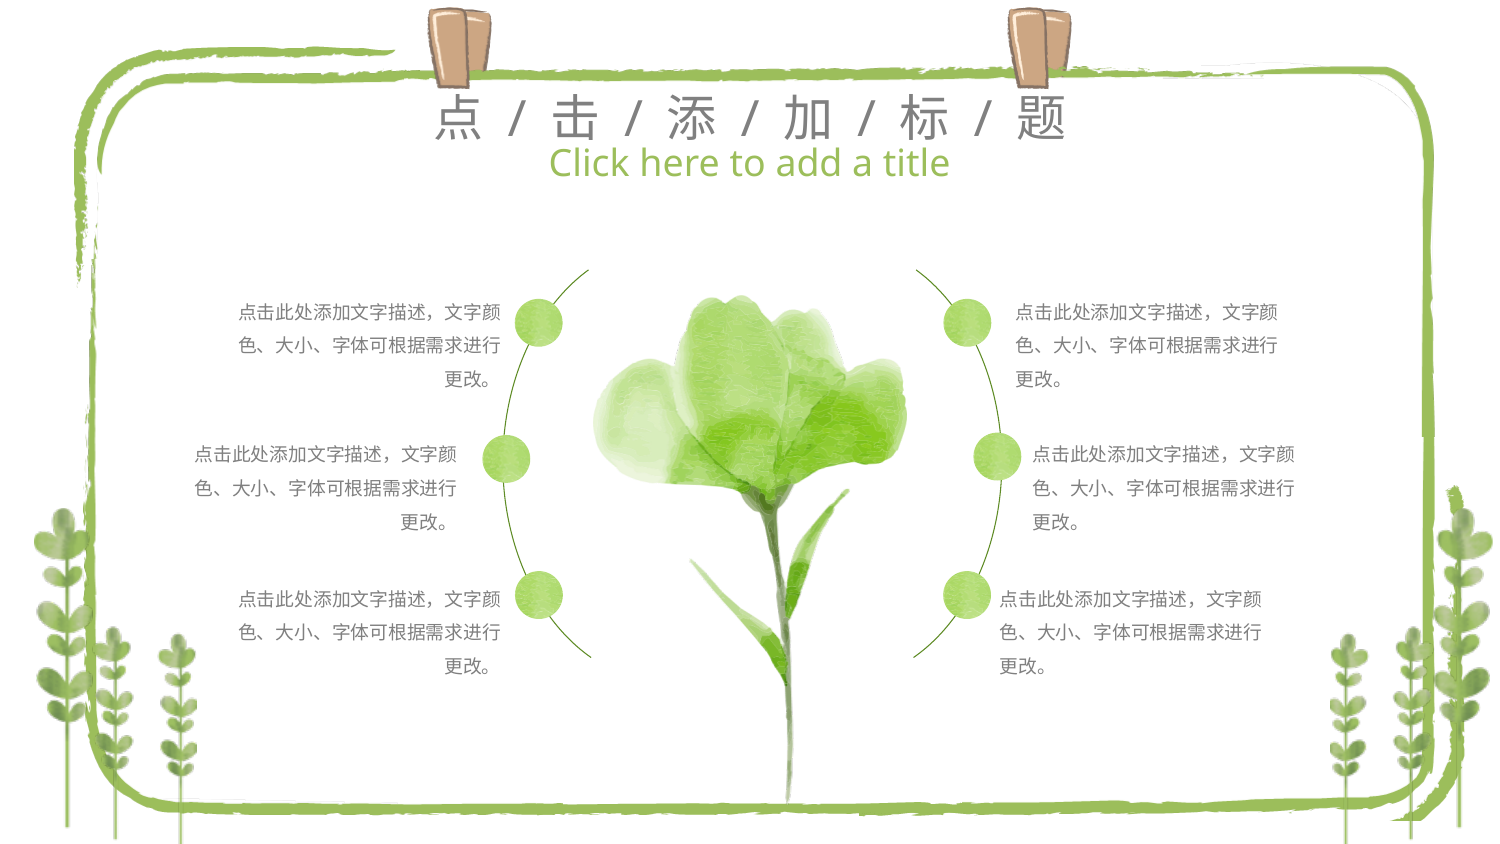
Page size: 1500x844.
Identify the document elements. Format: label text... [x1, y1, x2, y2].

text_box 点击此处添加文字描述，文字颜色、大小、字体可根据需求进行更改。 [216, 281, 516, 398]
text_box [905, 269, 954, 658]
text_box 点击此处添加文字描述，文字颜色、大小、字体可根据需求进行更改。 [216, 568, 516, 685]
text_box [482, 298, 563, 619]
text_box 点击此处添加文字描述，文字颜色、大小、字体可根据需求进行更改。 [172, 424, 472, 541]
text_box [943, 298, 1022, 619]
text_box 点击此处添加文字描述，文字颜色、大小、字体可根据需求进行更改。 [1022, 424, 1317, 541]
picture [34, 7, 1493, 844]
text_box 点/击/添/加/标/题 [407, 79, 1093, 154]
text_box 点击此处添加文字描述，文字颜色、大小、字体可根据需求进行更改。 [984, 568, 1284, 685]
text_box 点击此处添加文字描述，文字颜色、大小、字体可根据需求进行更改。 [1001, 281, 1301, 398]
text_box [550, 269, 599, 658]
text_box Click here to add a title [533, 131, 967, 192]
